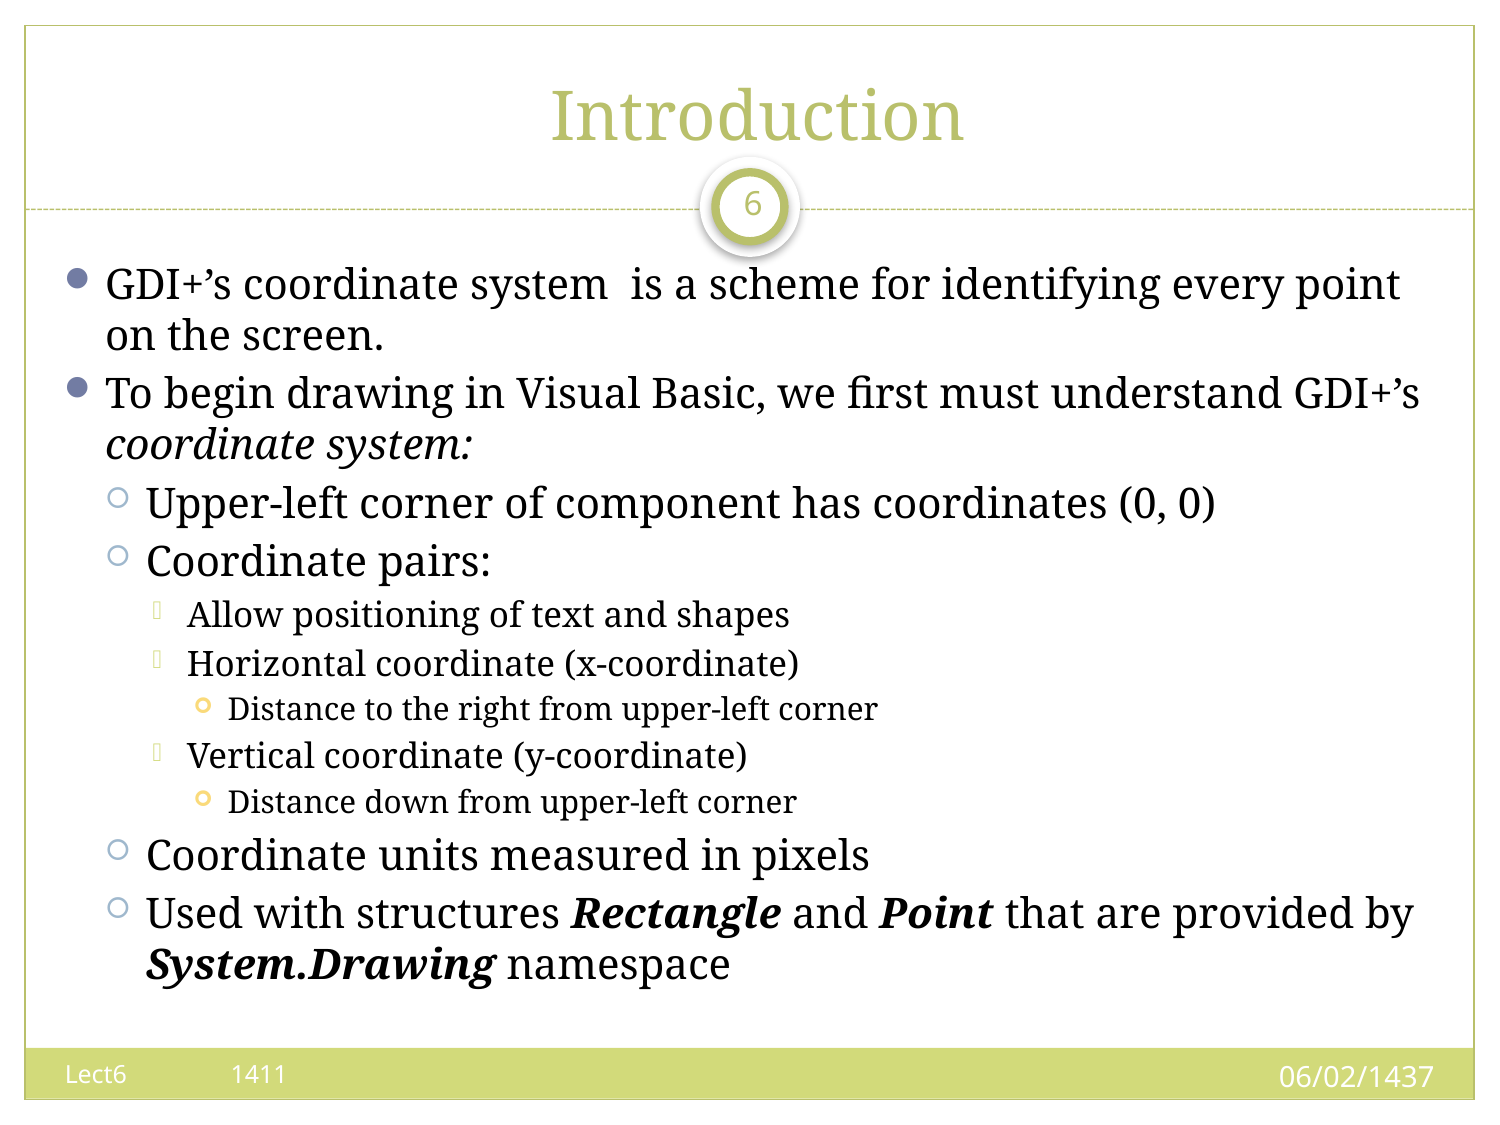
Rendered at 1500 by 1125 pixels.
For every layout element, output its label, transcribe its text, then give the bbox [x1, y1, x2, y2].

footer Lect6 1411 [50, 1051, 638, 1112]
slide_number 6 [715, 168, 791, 241]
list GDI+’s coordinate system is a scheme for identifying every point on the screen. To begin drawing in Visual Basic, we first must understand GDI+’s coordinate system: Upper-left corner of component has coordinates (0, 0) Coordinate pairs: Allow positioning of text and shapes Horizontal coordinate (x-coordinate) Distance to the right from upper-left corner Vertical coordinate (y-coordinate) Distance down from upper-left corner Coordinate units measured in pixels Used with structures Rectangle and Point that are provided by System.Drawing namespace [49, 250, 1445, 1001]
title Introduction [49, 37, 1450, 162]
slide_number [950, 1050, 1450, 1111]
